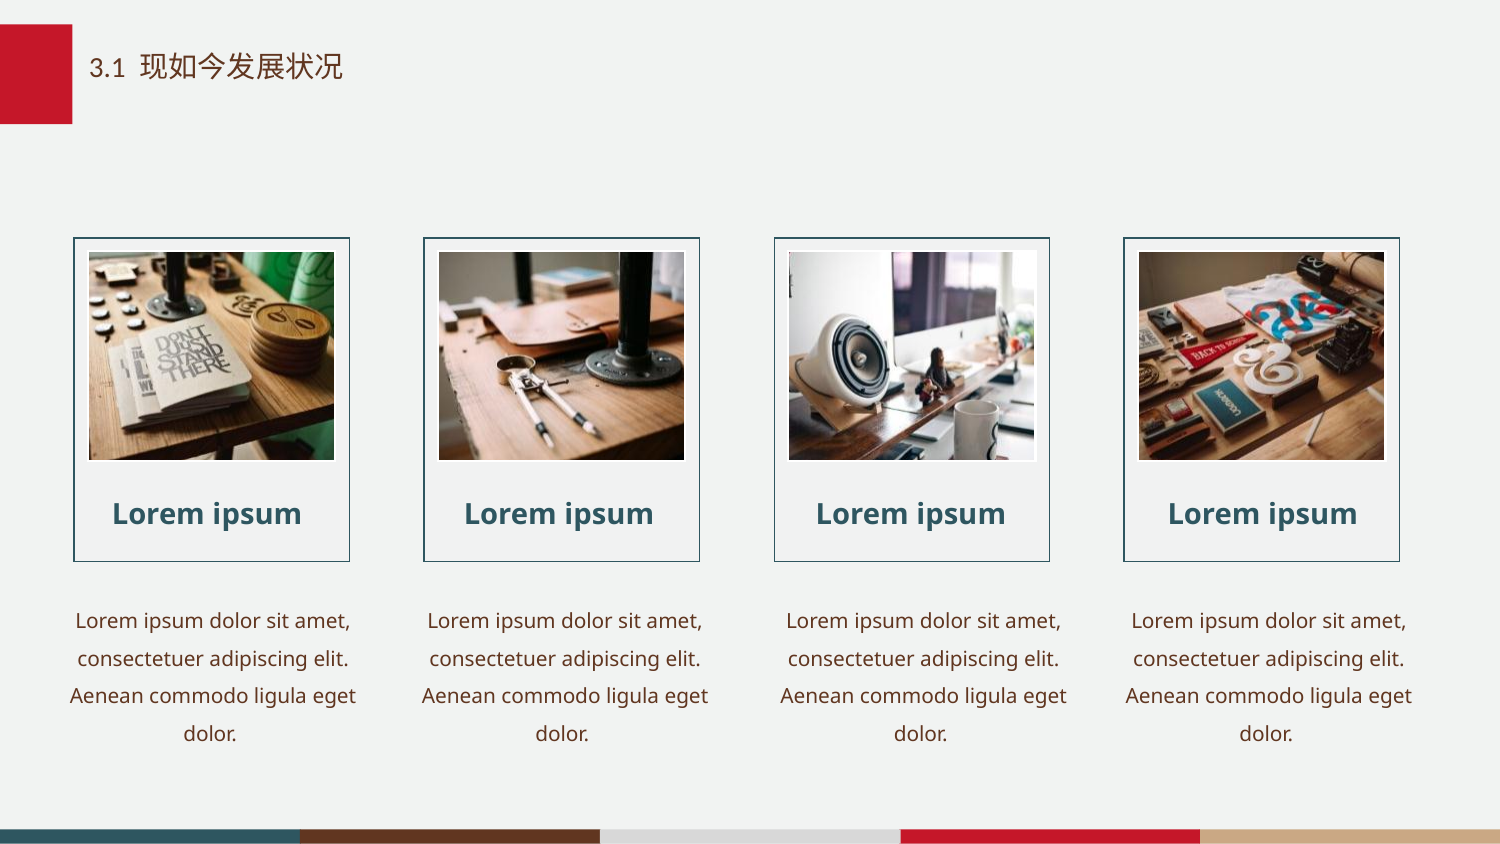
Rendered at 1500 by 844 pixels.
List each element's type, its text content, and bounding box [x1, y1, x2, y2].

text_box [774, 237, 1050, 562]
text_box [1123, 237, 1400, 562]
text_box Lorem ipsum dolor sit amet, consectetuer adipiscing elit. Aenean commodo ligula eget dolor. [40, 588, 386, 753]
text_box Lorem ipsum dolor sit amet, consectetuer adipiscing elit. Aenean commodo ligula eget dolor. [1096, 588, 1442, 753]
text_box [423, 237, 700, 562]
text_box Lorem ipsum dolor sit amet, consectetuer adipiscing elit. Aenean commodo ligula eget dolor. [750, 588, 1096, 753]
text_box Lorem ipsum dolor sit amet, consectetuer adipiscing elit. Aenean commodo ligula eget dolor. [392, 588, 738, 753]
title 3.1 现如今发展状况 [73, 45, 527, 104]
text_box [73, 237, 350, 562]
